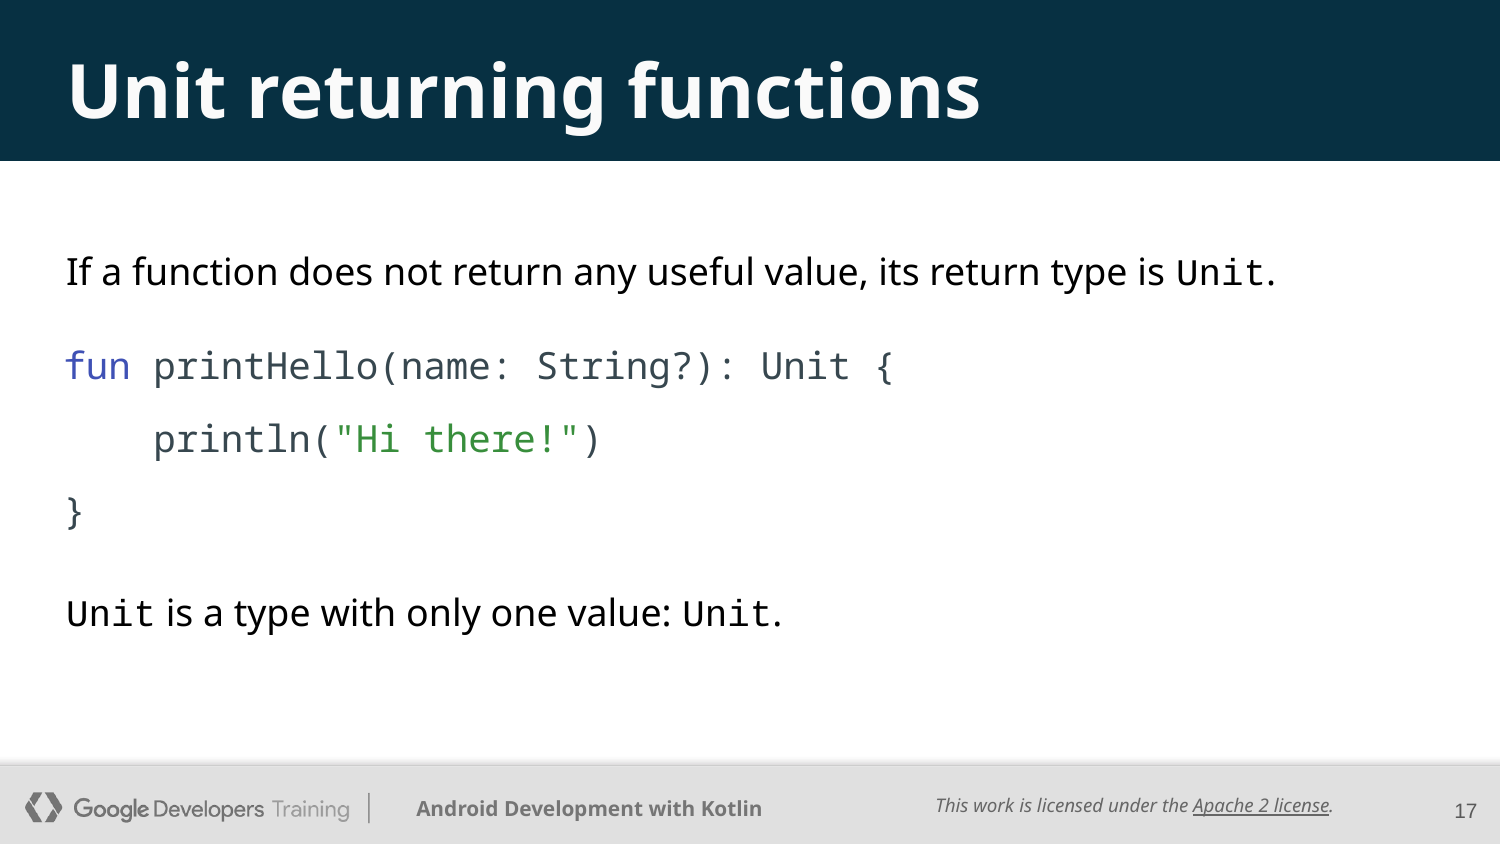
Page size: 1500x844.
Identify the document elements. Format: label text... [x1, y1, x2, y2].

slide_number ‹#› [1402, 777, 1493, 842]
picture [0, 161, 1500, 844]
text_box Unit is a type with only one value: Unit. [51, 566, 881, 844]
list If a function does not return any useful value, its return type is Unit. [51, 226, 1449, 369]
text_box fun printHello(name: String?): Unit { println("Hi there!") } [48, 320, 1447, 500]
title Unit returning functions [51, 28, 1449, 122]
